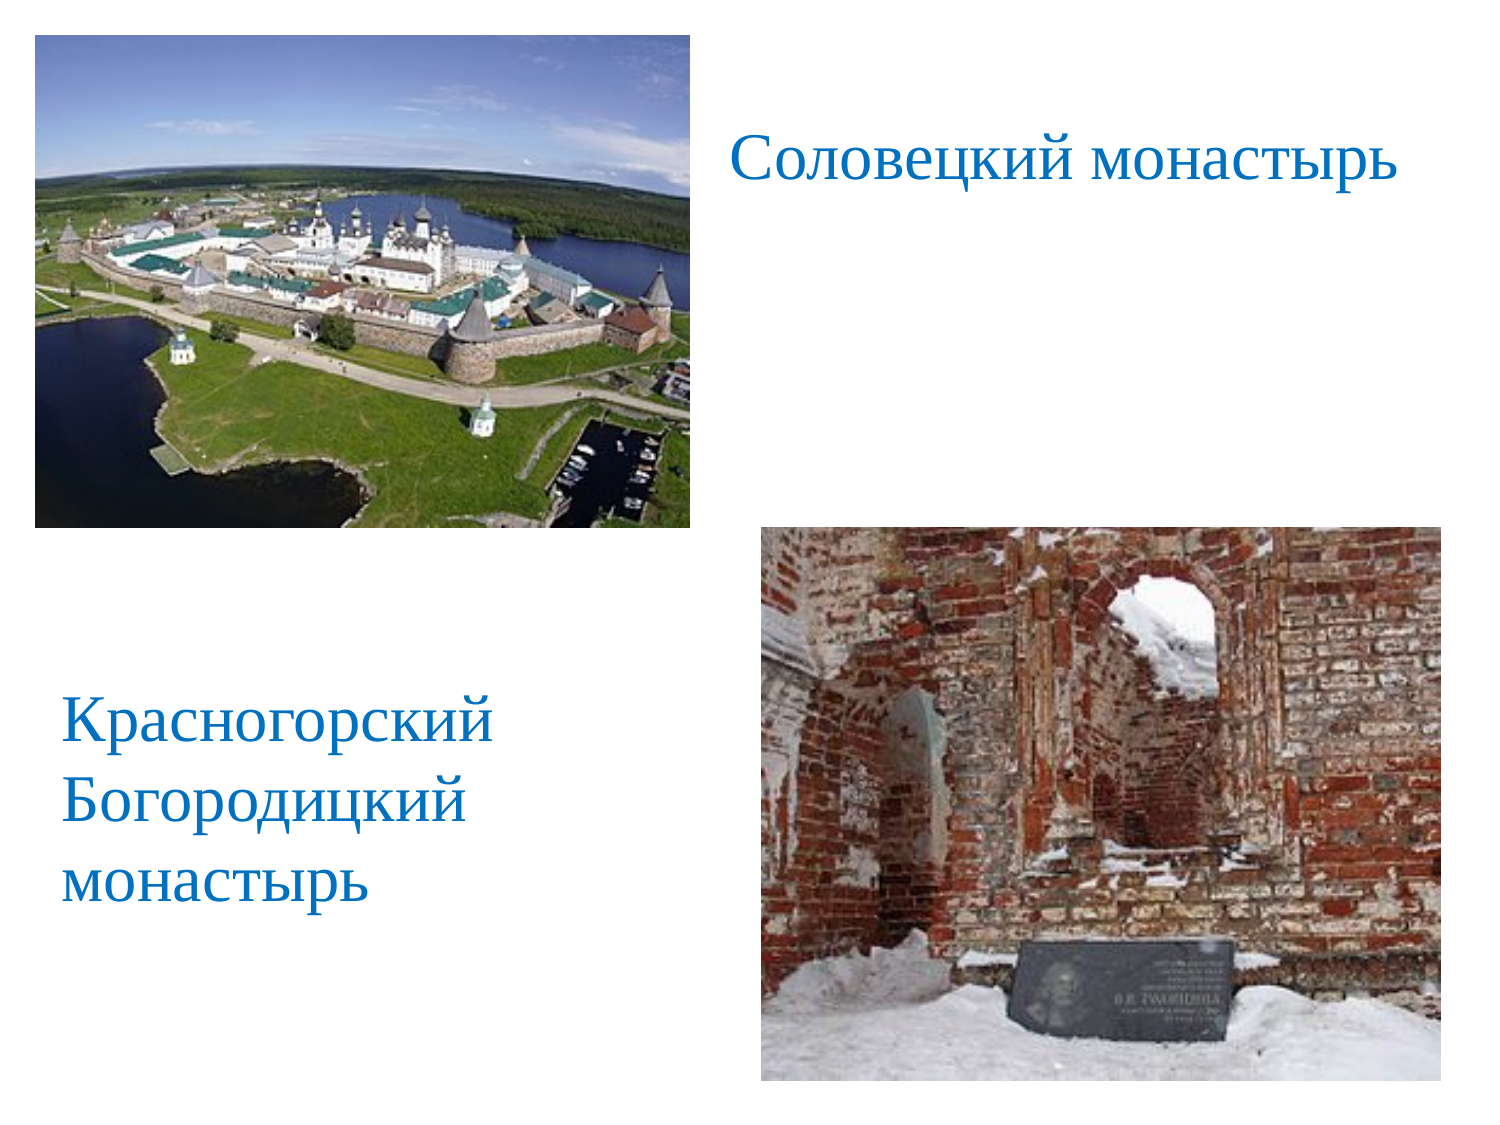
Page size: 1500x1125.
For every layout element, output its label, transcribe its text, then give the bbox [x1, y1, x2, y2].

picture [34, 34, 691, 528]
text_box Красногорский Богородицкий монастырь [46, 667, 739, 923]
text_box Соловецкий монастырь [714, 105, 1430, 201]
picture [761, 527, 1442, 1081]
